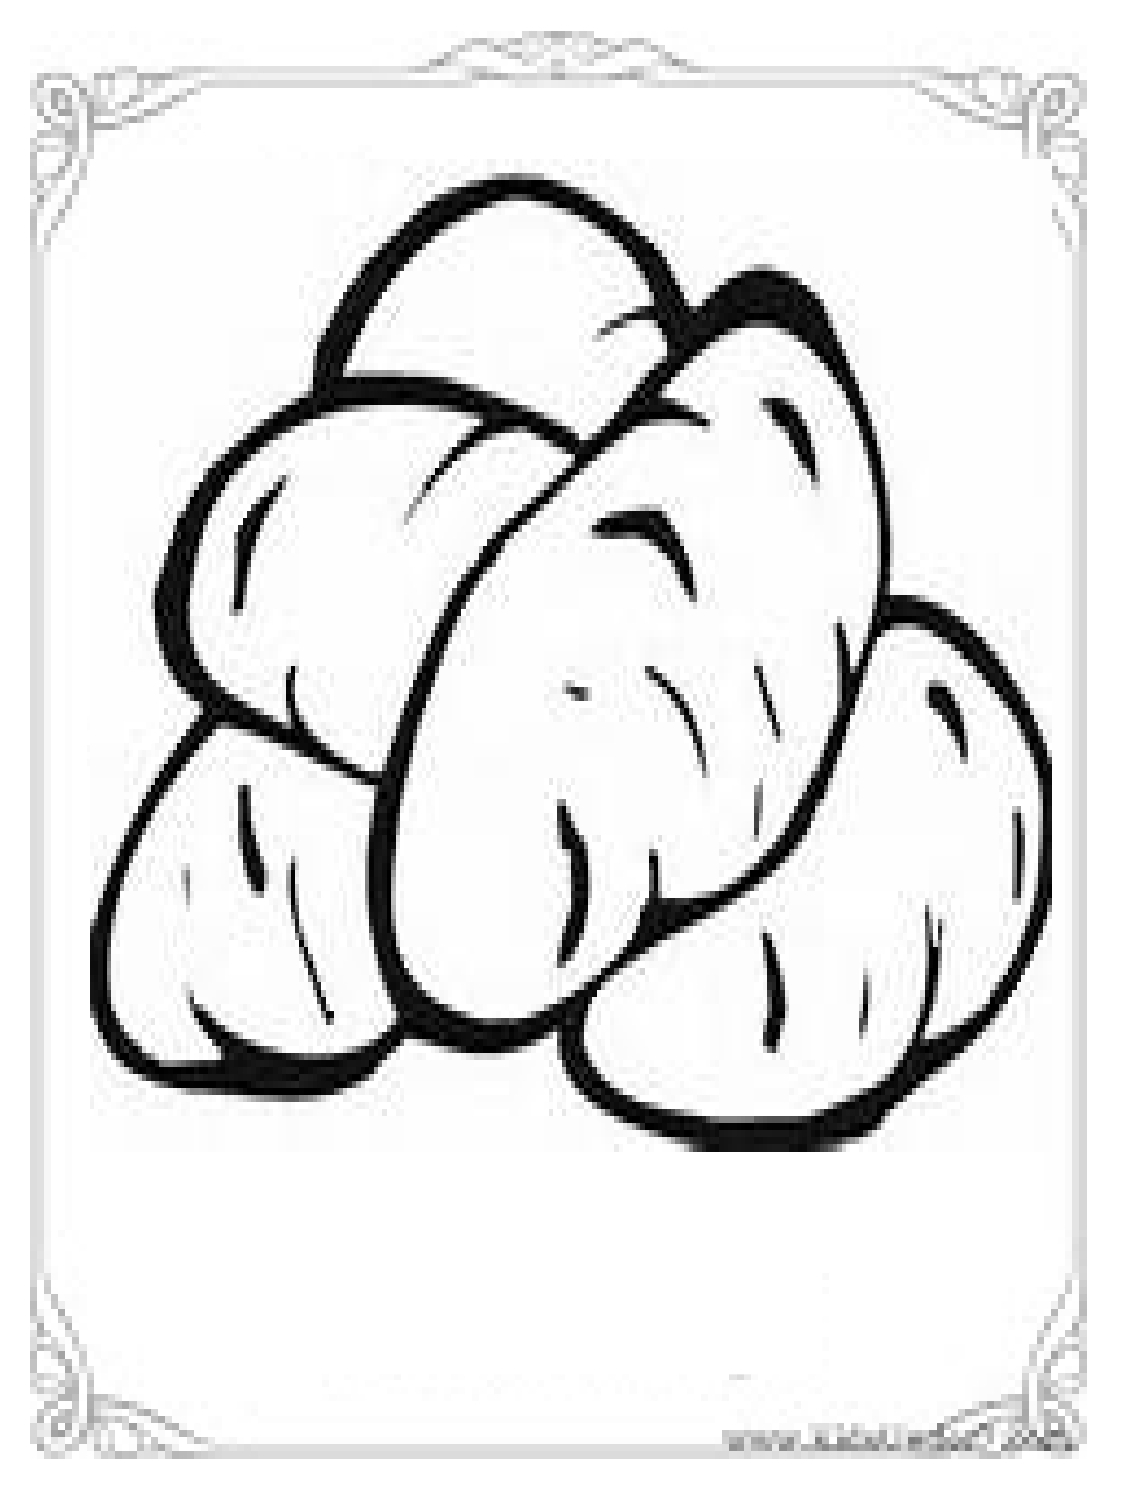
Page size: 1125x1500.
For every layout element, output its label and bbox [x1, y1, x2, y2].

picture [30, 31, 1088, 1459]
